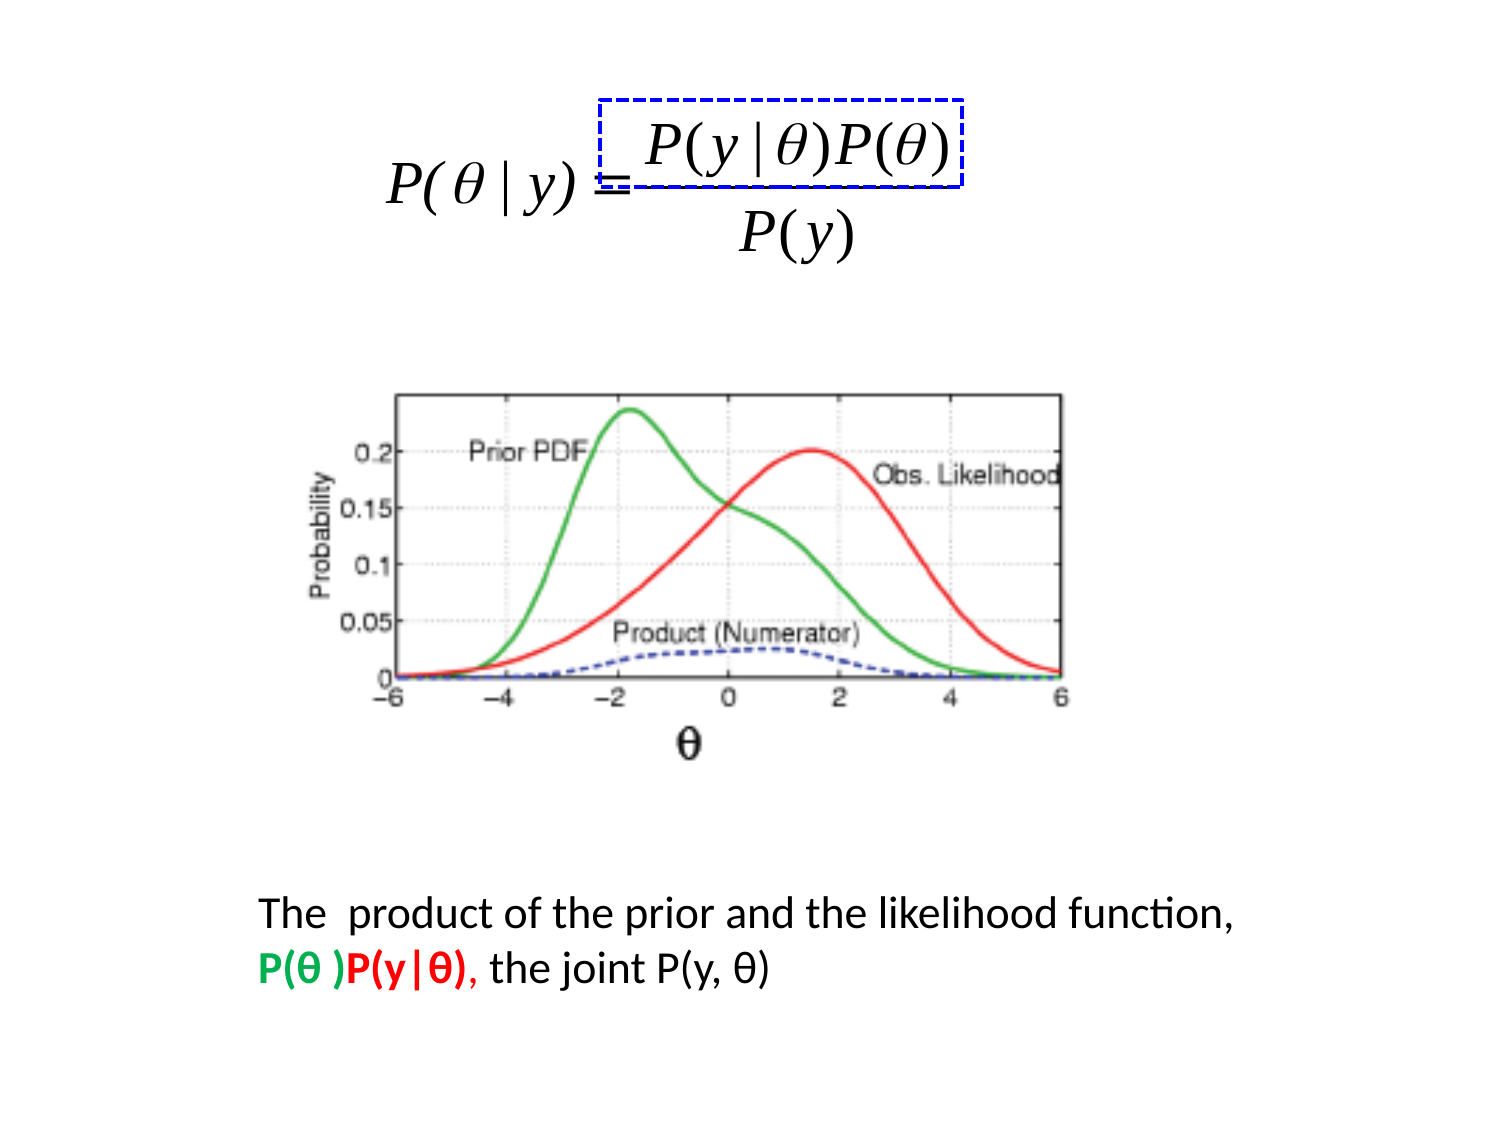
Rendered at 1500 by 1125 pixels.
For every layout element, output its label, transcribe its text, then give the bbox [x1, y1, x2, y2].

text_box The product of the prior and the likelihood function, P(θ )P(y|θ), the joint P(y, θ) [243, 874, 1261, 1000]
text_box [372, 98, 972, 283]
picture [215, 324, 1229, 776]
